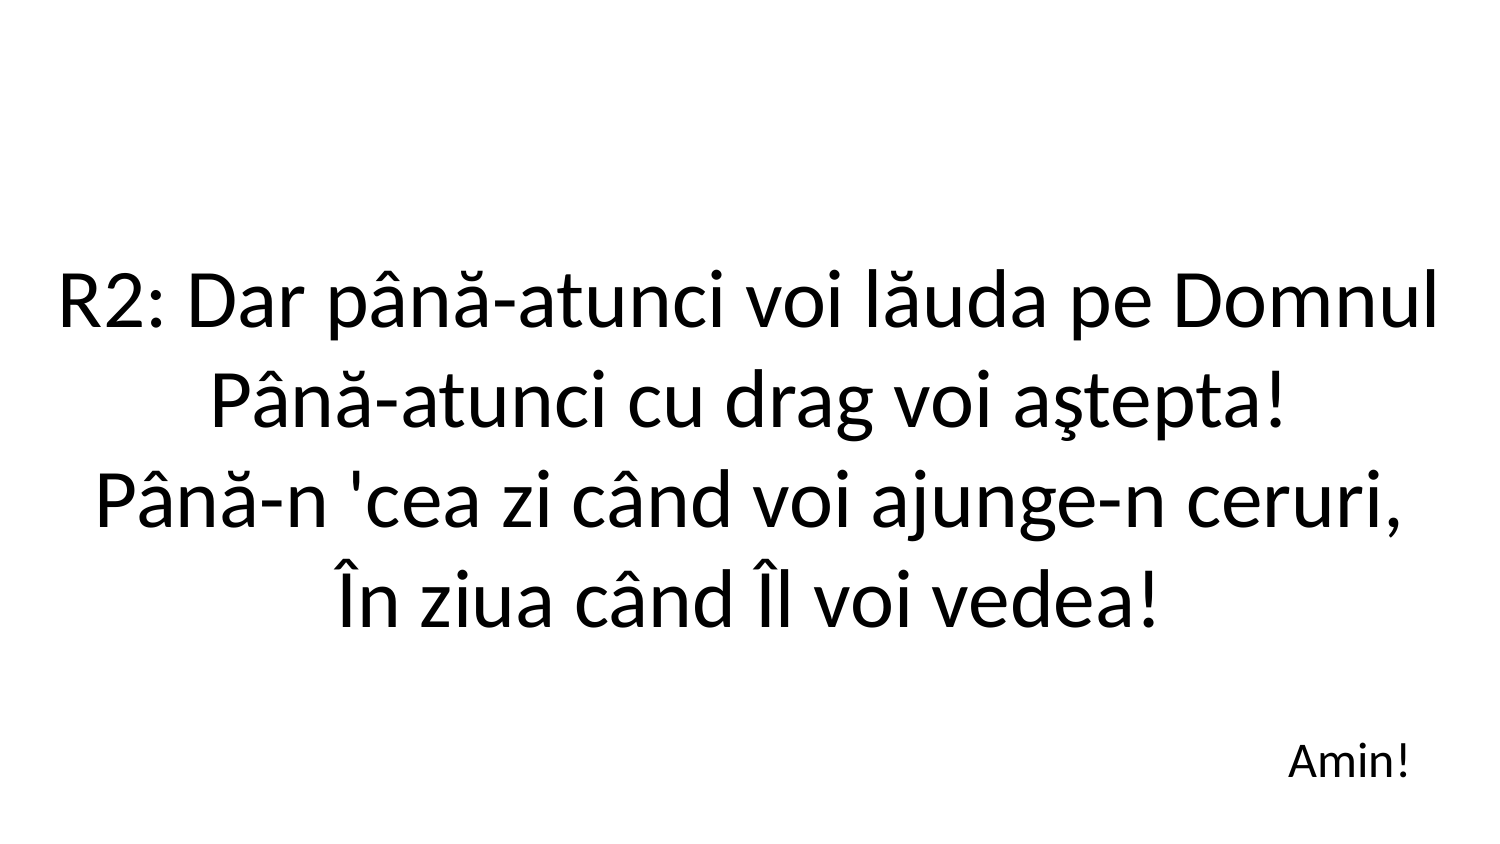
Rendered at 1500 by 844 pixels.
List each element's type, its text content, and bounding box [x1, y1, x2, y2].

text_box Amin! [1273, 674, 1427, 795]
text_box R2: Dar până-atunci voi lăuda pe Domnul Până-atunci cu drag voi aştepta! Până-n 'cea zi când voi ajunge-n ceruri, În ziua când Îl voi vedea! [43, 192, 1457, 652]
